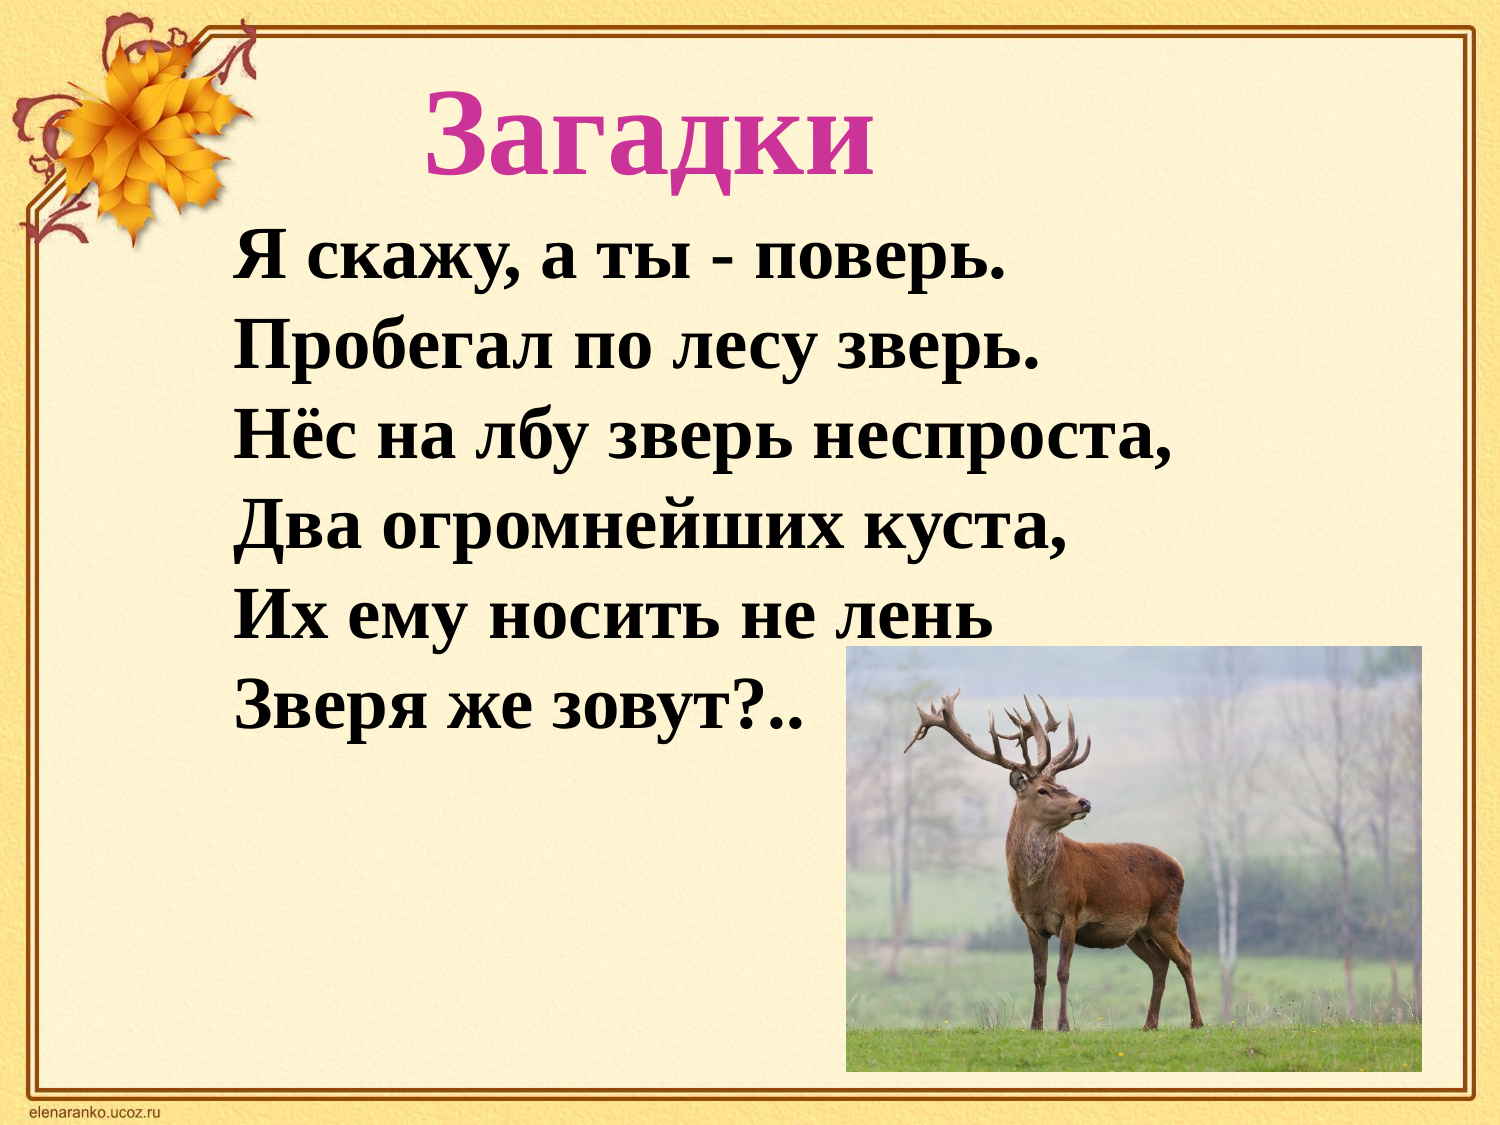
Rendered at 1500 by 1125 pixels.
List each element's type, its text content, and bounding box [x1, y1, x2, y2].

picture [0, 0, 1500, 1125]
text_box Загадки [407, 42, 1128, 196]
text_box Я скажу, а ты - поверь. Пробегал по лесу зверь. Нёс на лбу зверь неспроста, Два огромнейших куста, Их ему носить не лень Зверя же зовут?.. [218, 196, 1247, 751]
